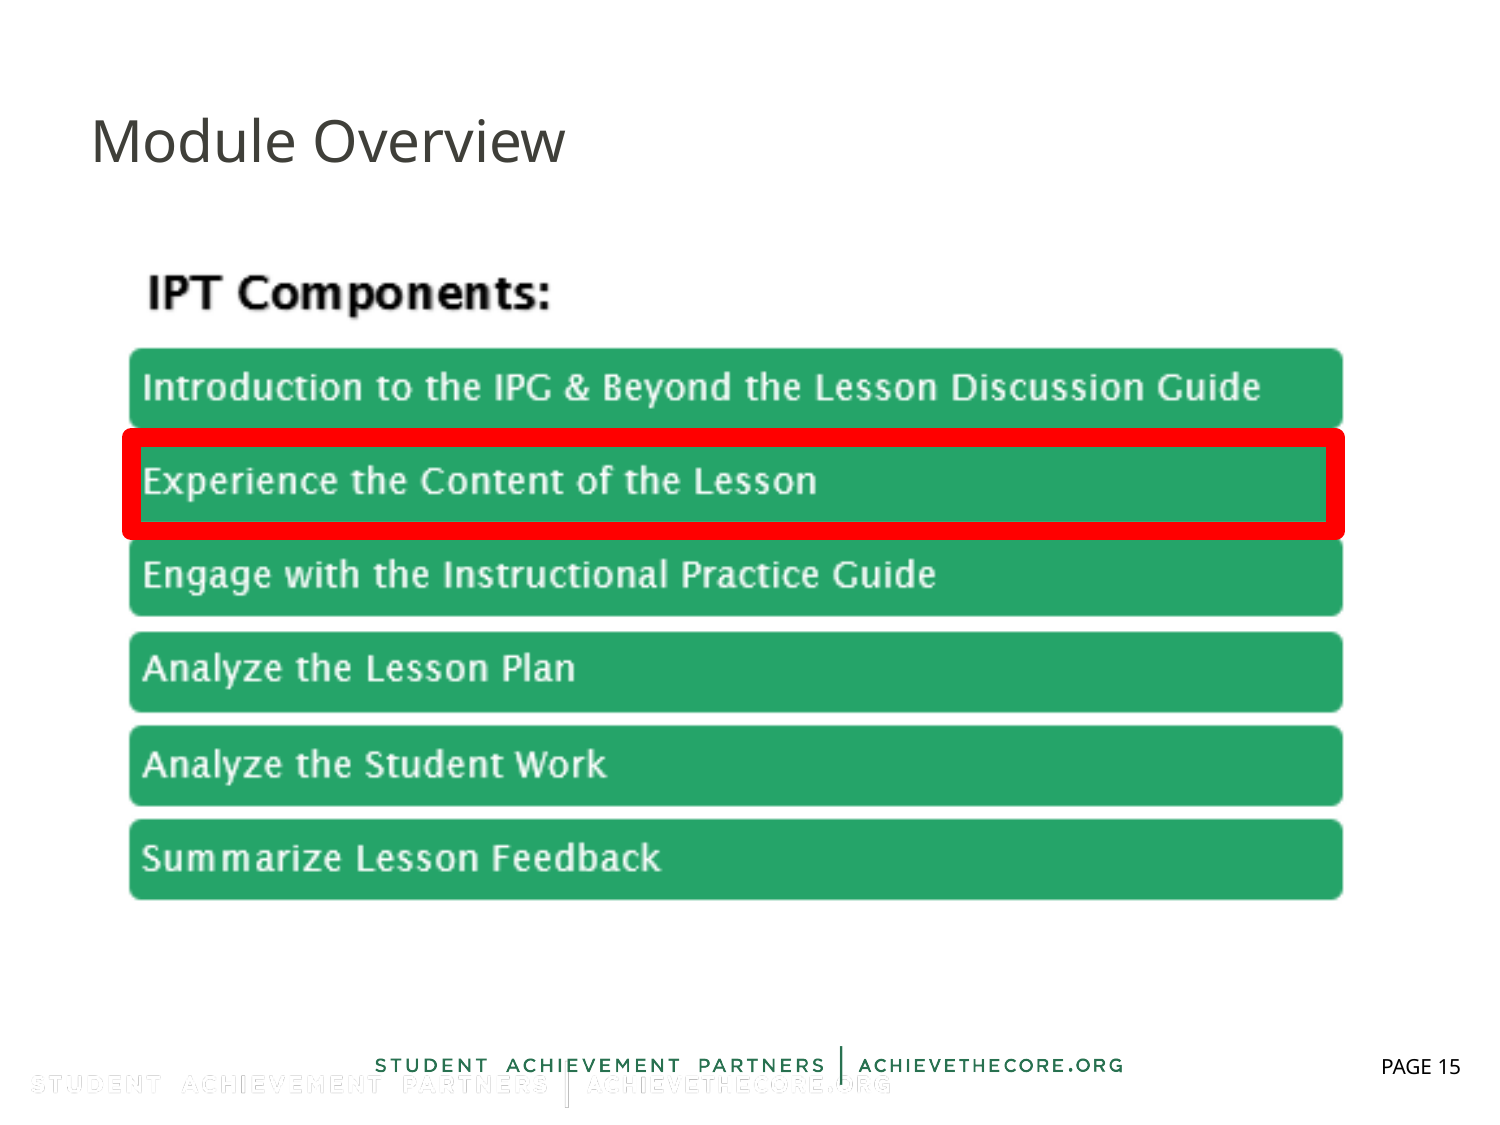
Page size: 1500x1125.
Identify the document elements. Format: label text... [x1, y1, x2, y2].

picture [112, 232, 1354, 924]
title Module Overview [75, 45, 1425, 233]
picture [375, 1046, 1122, 1085]
